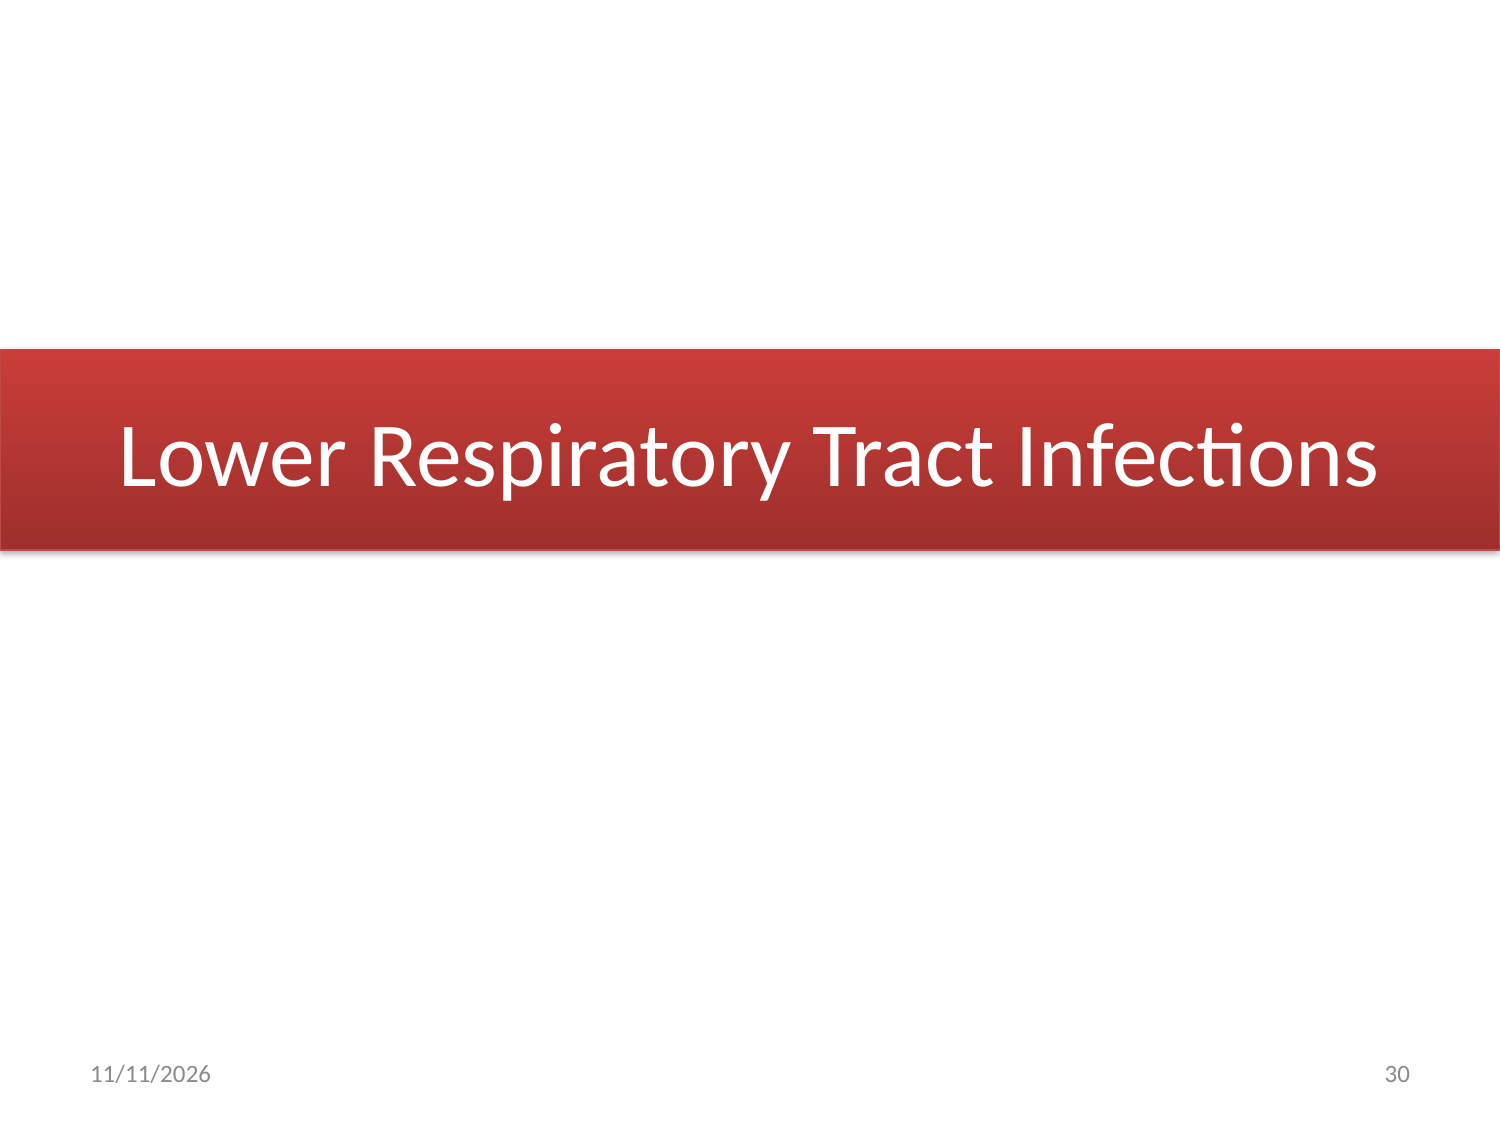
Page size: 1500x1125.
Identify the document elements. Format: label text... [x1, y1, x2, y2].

slide_number 30 [1074, 1042, 1425, 1103]
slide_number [75, 1042, 425, 1103]
title Lower Respiratory Tract Infections [0, 349, 1500, 551]
